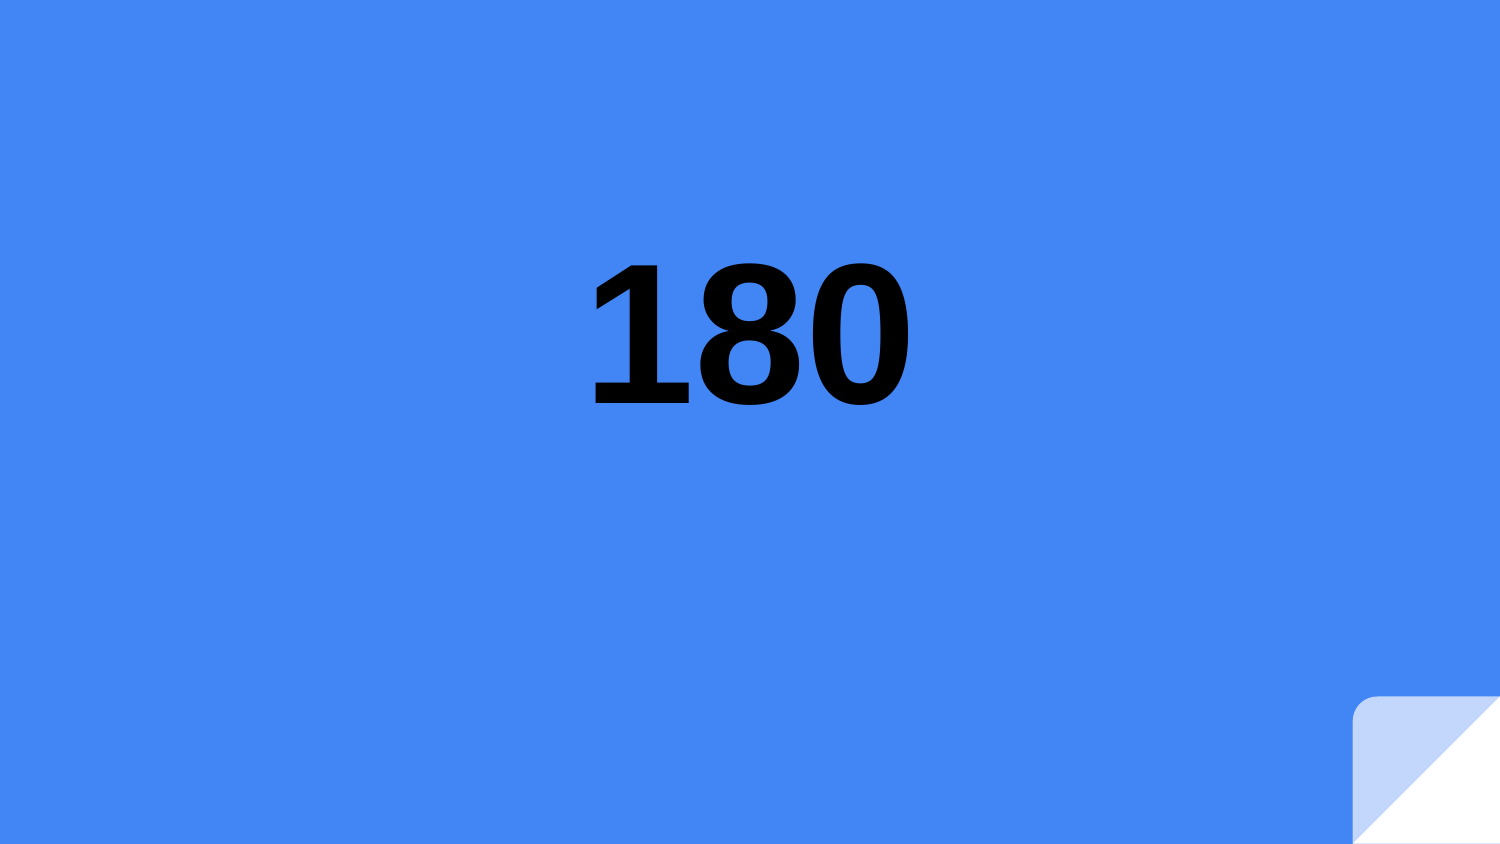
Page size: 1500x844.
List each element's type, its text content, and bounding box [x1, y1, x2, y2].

title 180 [51, 207, 1449, 459]
